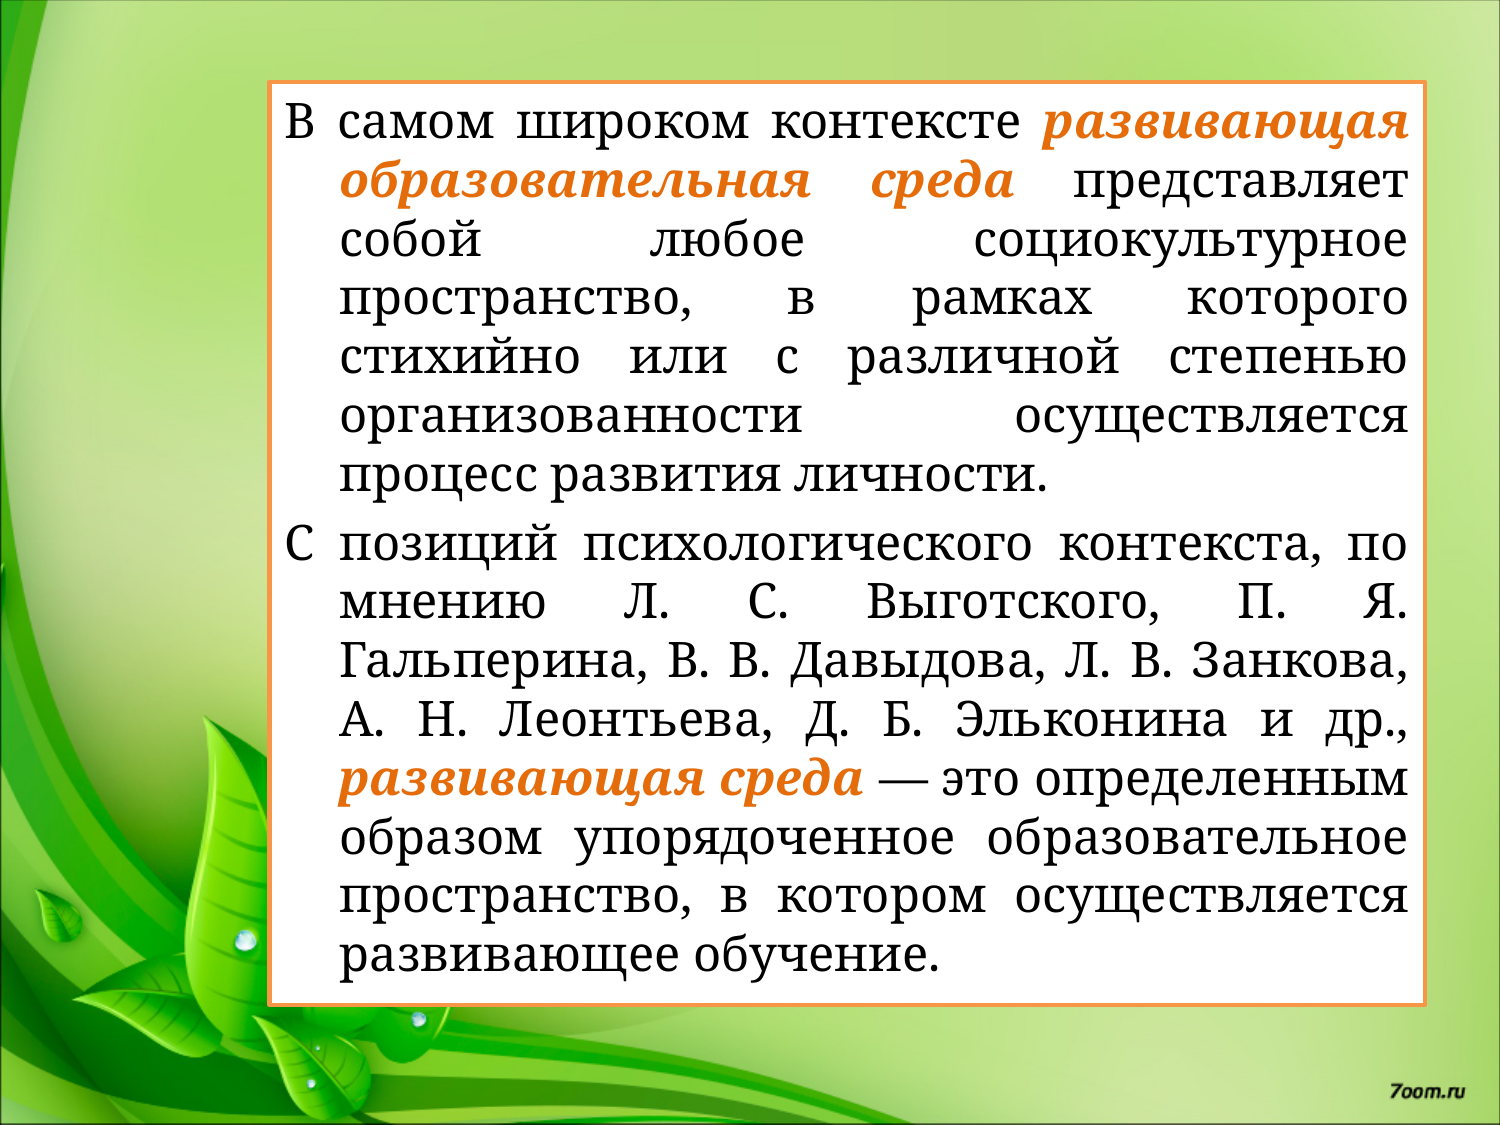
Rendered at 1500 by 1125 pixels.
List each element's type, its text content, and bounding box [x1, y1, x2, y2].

list В самом широком контексте развивающая образовательная среда представляет собой любое социокультурное пространство, в рамках которого стихийно или с различной степенью организованности осуществляется процесс развития личности. С позиций психологического контекста, по мнению Л. С. Выготского, П. Я. Гальперина, В. В. Давыдова, Л. В. Занкова, А. Н. Леонтьева, Д. Б. Эльконина и др., развивающая среда — это определенным образом упорядоченное образовательное пространство, в котором осуществляется развивающее обучение. [267, 80, 1427, 1007]
picture [0, 0, 1500, 1125]
